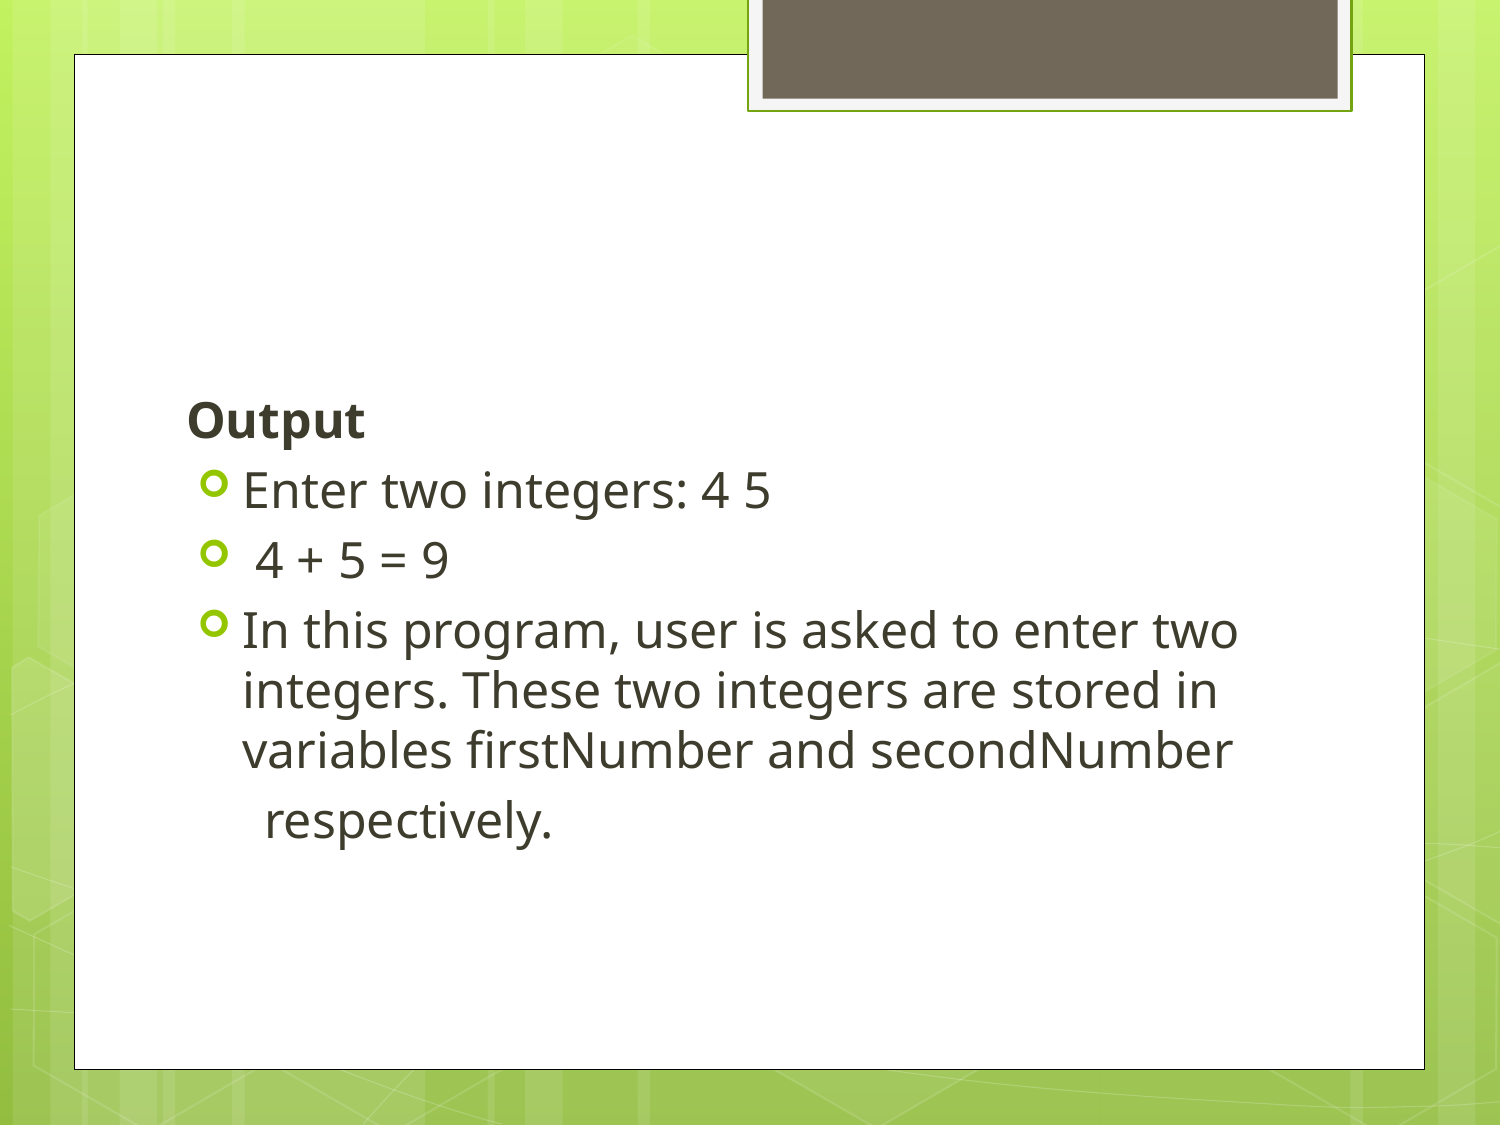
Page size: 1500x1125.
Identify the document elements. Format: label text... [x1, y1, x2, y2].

list Output Enter two integers: 4 5 4 + 5 = 9 In this program, user is asked to enter two integers. These two integers are stored in variables firstNumber and secondNumber respectively. [171, 381, 1283, 957]
